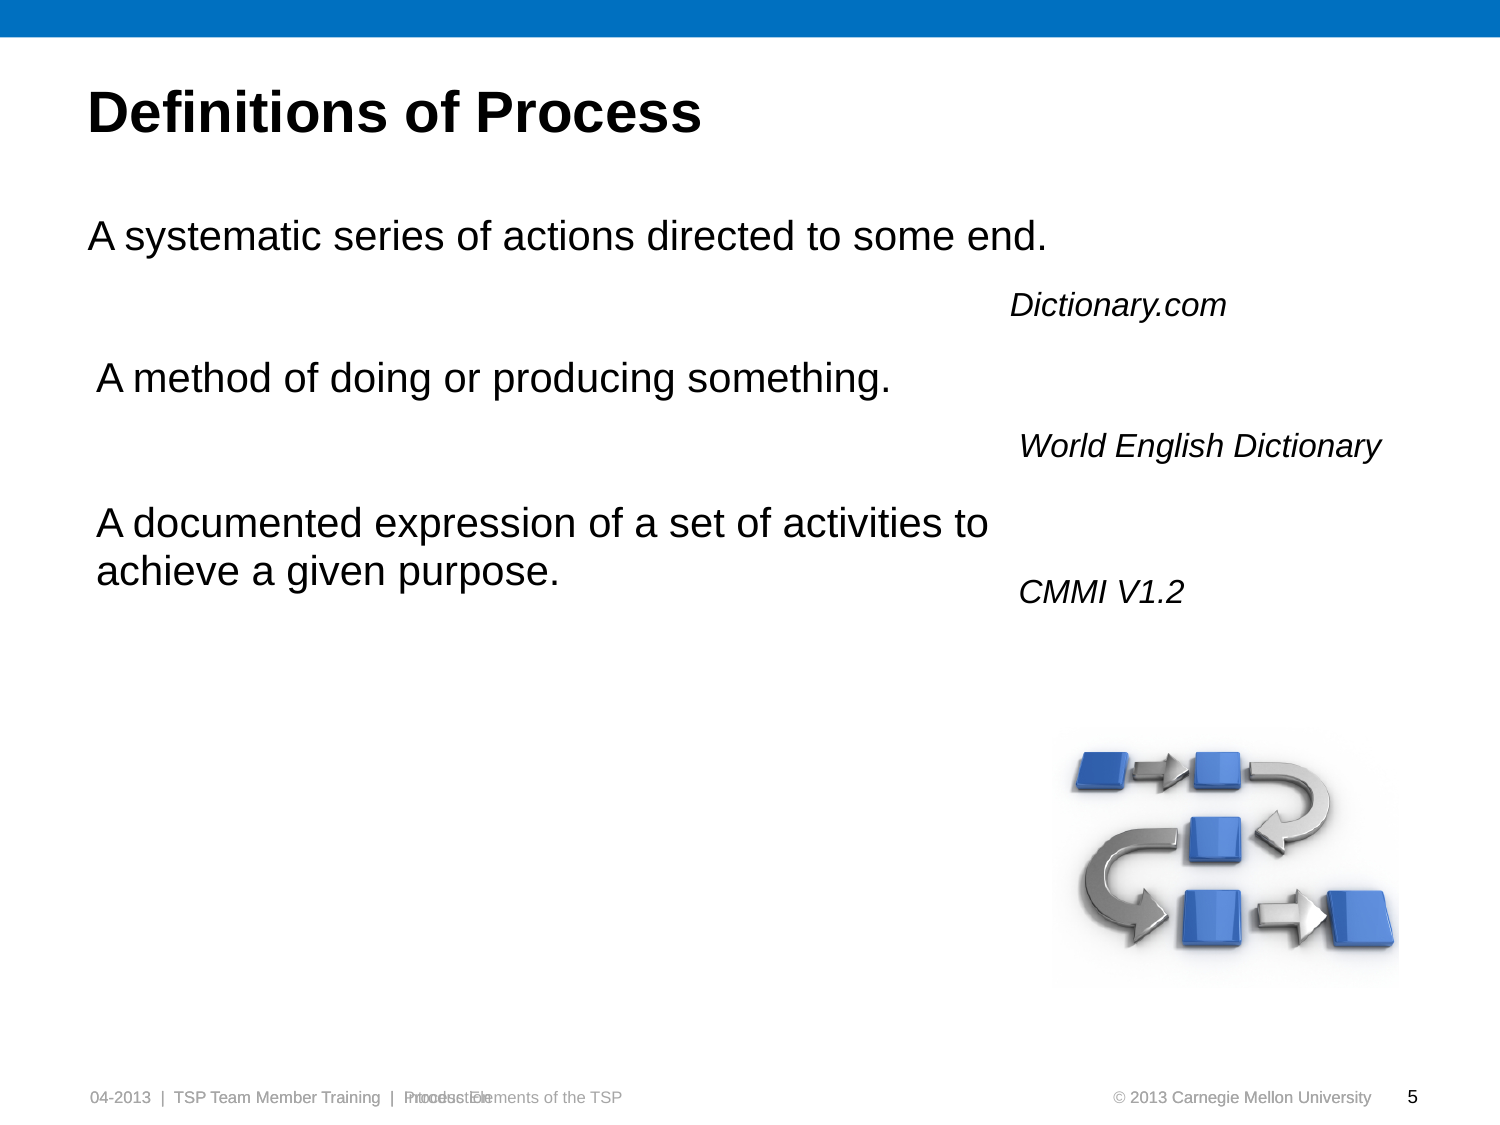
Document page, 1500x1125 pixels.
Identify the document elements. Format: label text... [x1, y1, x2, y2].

picture [1051, 727, 1399, 989]
title Definitions of Process [87, 87, 1439, 212]
text_box CMMI V1.2 [1003, 562, 1200, 618]
list A systematic series of actions directed to some end. [87, 212, 1440, 284]
text_box A documented expression of a set of activities to achieve a given purpose. [96, 499, 1448, 572]
text_box A method of doing or producing something. [96, 354, 1448, 426]
text_box Dictionary.com [995, 275, 1243, 330]
text_box World English Dictionary [1004, 417, 1398, 472]
